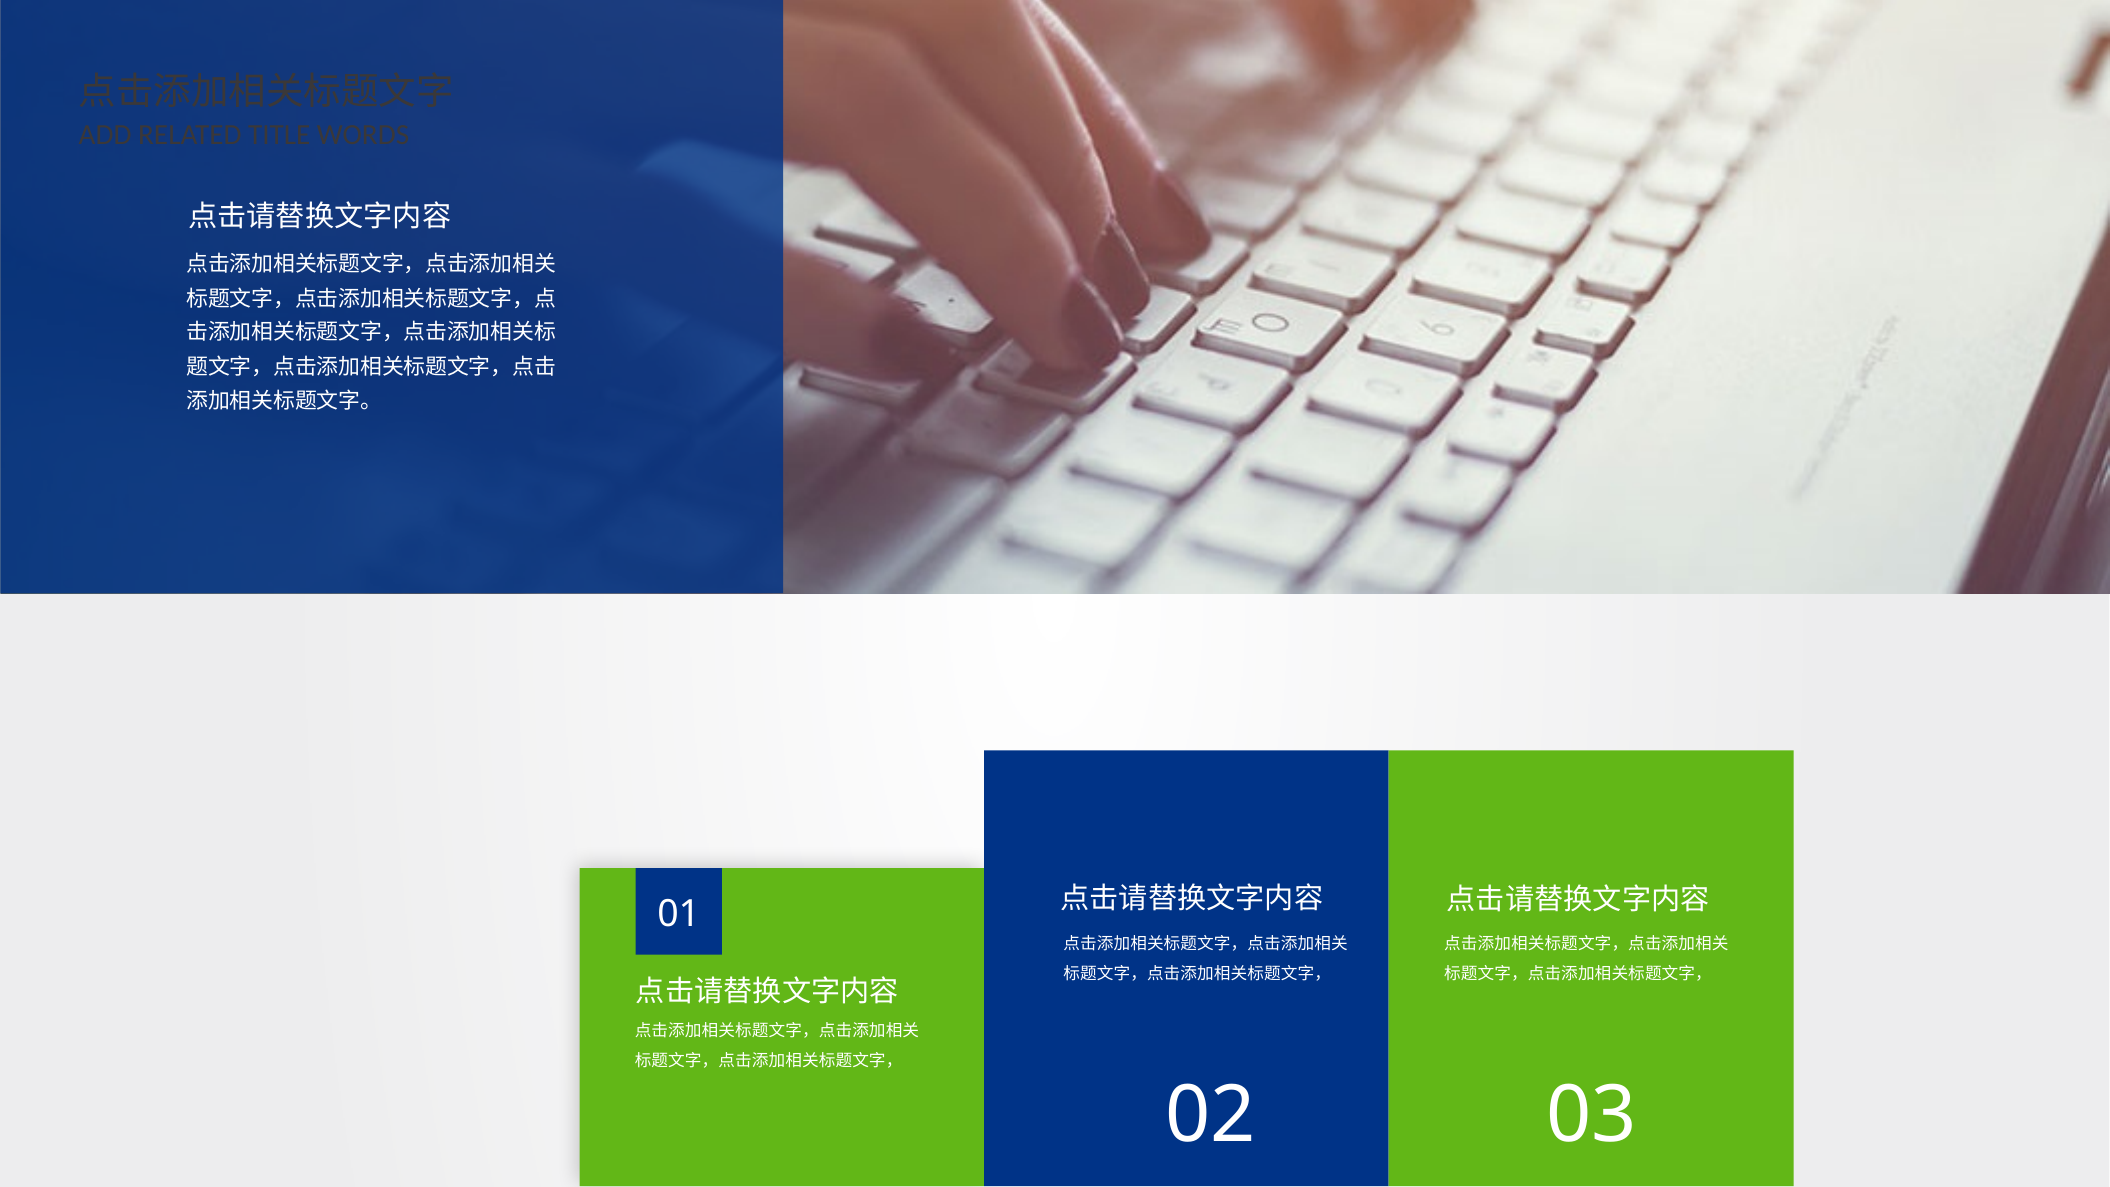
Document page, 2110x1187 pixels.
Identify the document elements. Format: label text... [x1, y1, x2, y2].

text_box ADD RELATED TITLE WORDS [62, 107, 426, 159]
text_box [1388, 750, 1794, 1187]
text_box [784, 0, 2110, 594]
text_box 点击添加相关标题文字 [62, 59, 470, 121]
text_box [619, 868, 944, 1078]
text_box [579, 867, 984, 1187]
picture [0, 594, 2110, 1187]
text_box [1429, 855, 1753, 1166]
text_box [1044, 854, 1373, 1166]
text_box [0, 0, 784, 594]
text_box [984, 750, 1388, 1187]
text_box 点击请替换文字内容 [173, 172, 467, 241]
text_box 点击添加相关标题文字，点击添加相关标题文字，点击添加相关标题文字，点击添加相关标题文字，点击添加相关标题文字，点击添加相关标题文字，点击添加相关标题文字。 [171, 234, 580, 420]
